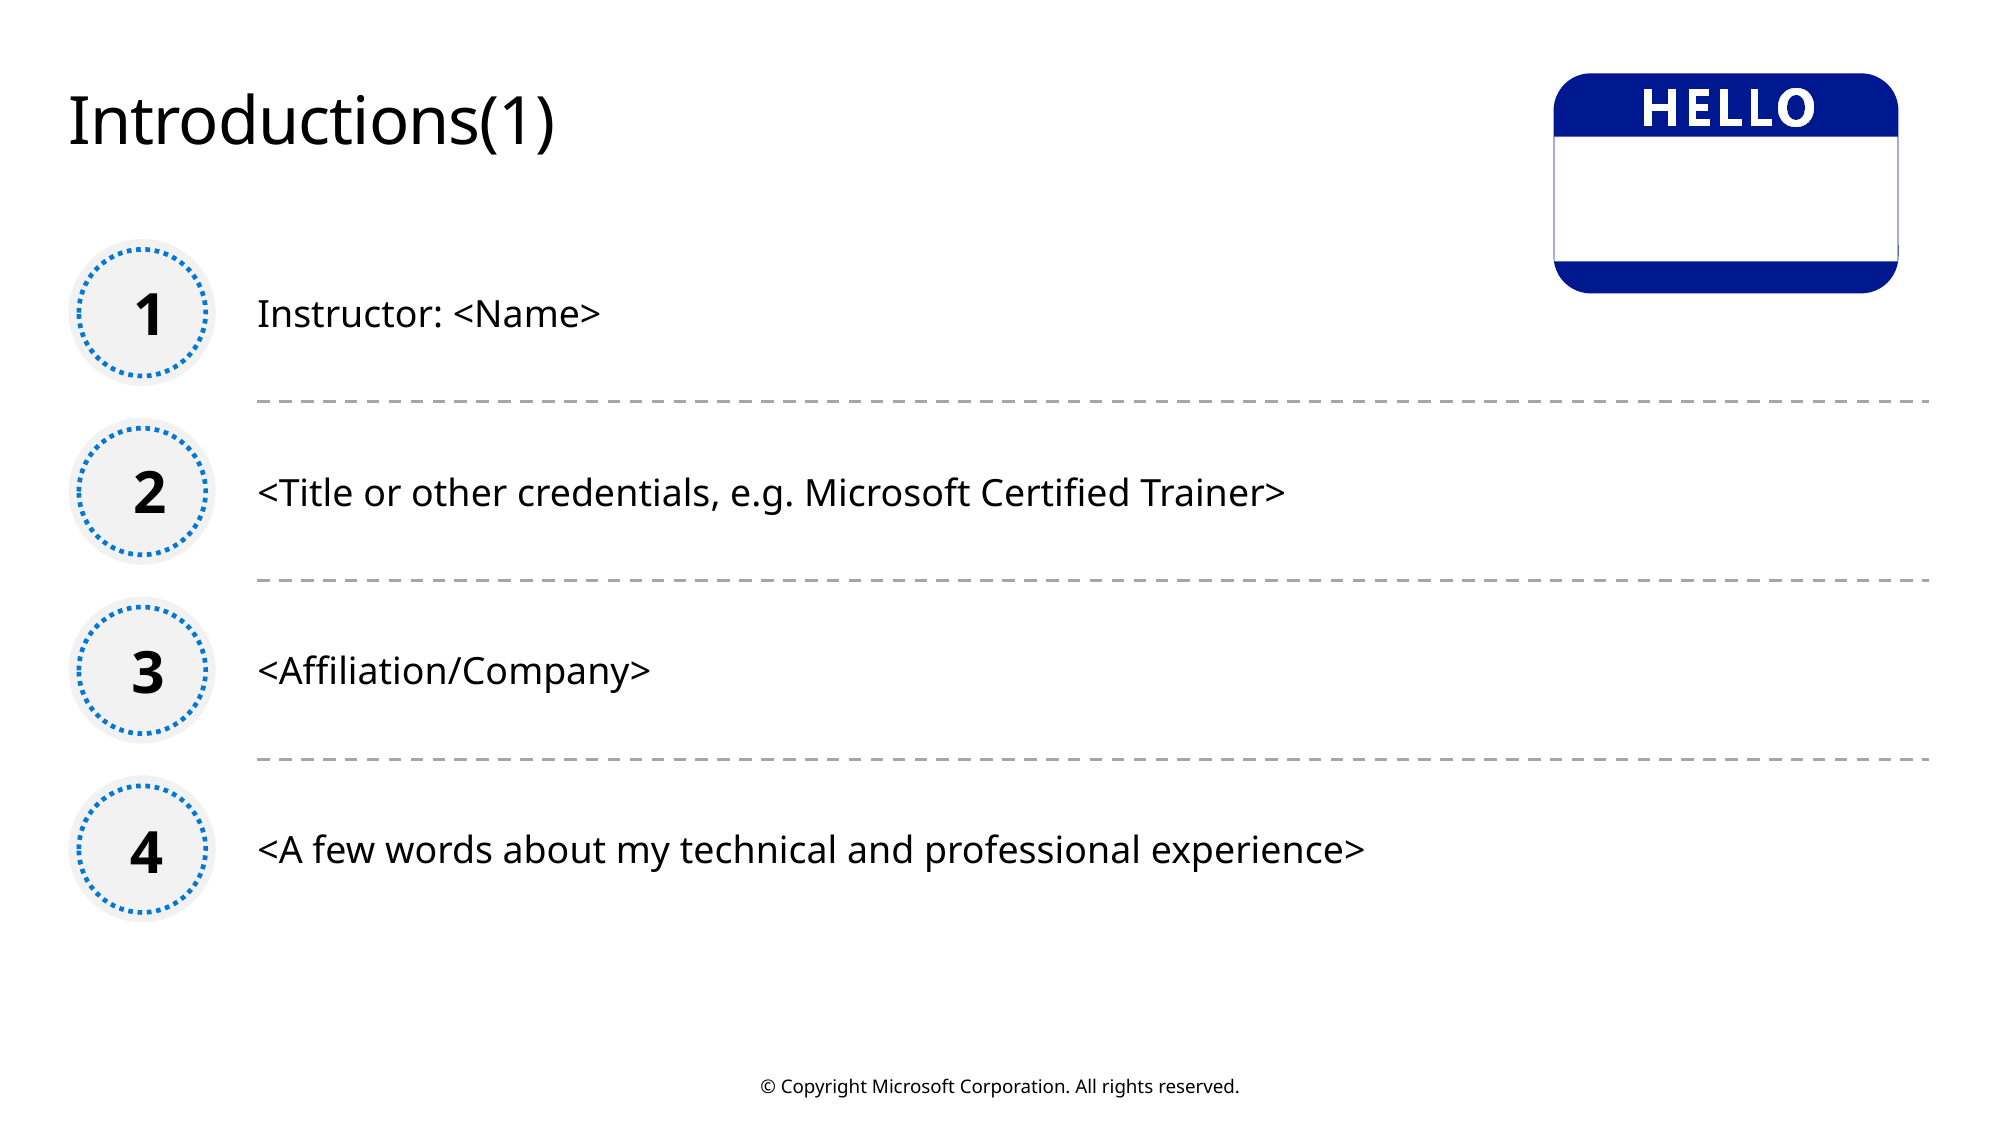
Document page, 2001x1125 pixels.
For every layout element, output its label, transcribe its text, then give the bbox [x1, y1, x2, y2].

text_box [68, 775, 216, 923]
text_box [1554, 73, 1898, 293]
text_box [68, 417, 216, 566]
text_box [68, 596, 216, 744]
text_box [68, 238, 216, 387]
list Instructor: <Name> [257, 238, 1932, 386]
list <Affiliation/Company> [257, 596, 1932, 744]
title Introductions(1) [68, 72, 1521, 184]
list <A few words about my technical and professional experience> [257, 775, 1932, 923]
list <Title or other credentials, e.g. Microsoft Certified Trainer> [257, 417, 1932, 565]
